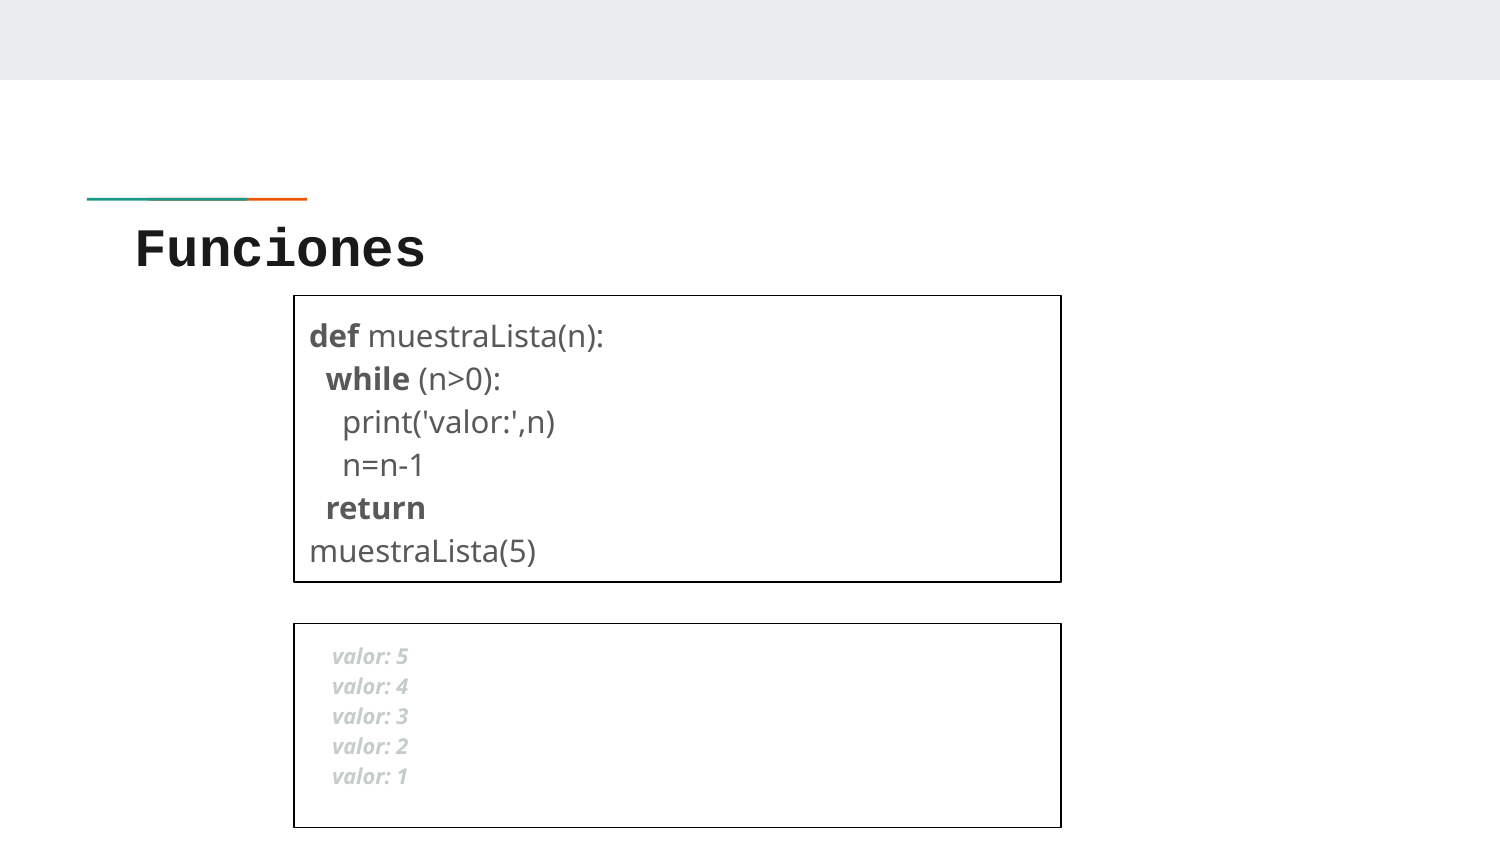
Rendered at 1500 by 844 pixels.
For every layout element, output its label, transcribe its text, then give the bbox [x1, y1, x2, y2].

list def muestraLista(n): while (n>0): print('valor:',n) n=n-1 return muestraLista(5) [294, 295, 1062, 583]
text_box valor: 5 valor: 4 valor: 3 valor: 2 valor: 1 [294, 623, 1062, 828]
title Funciones [119, 197, 1381, 286]
